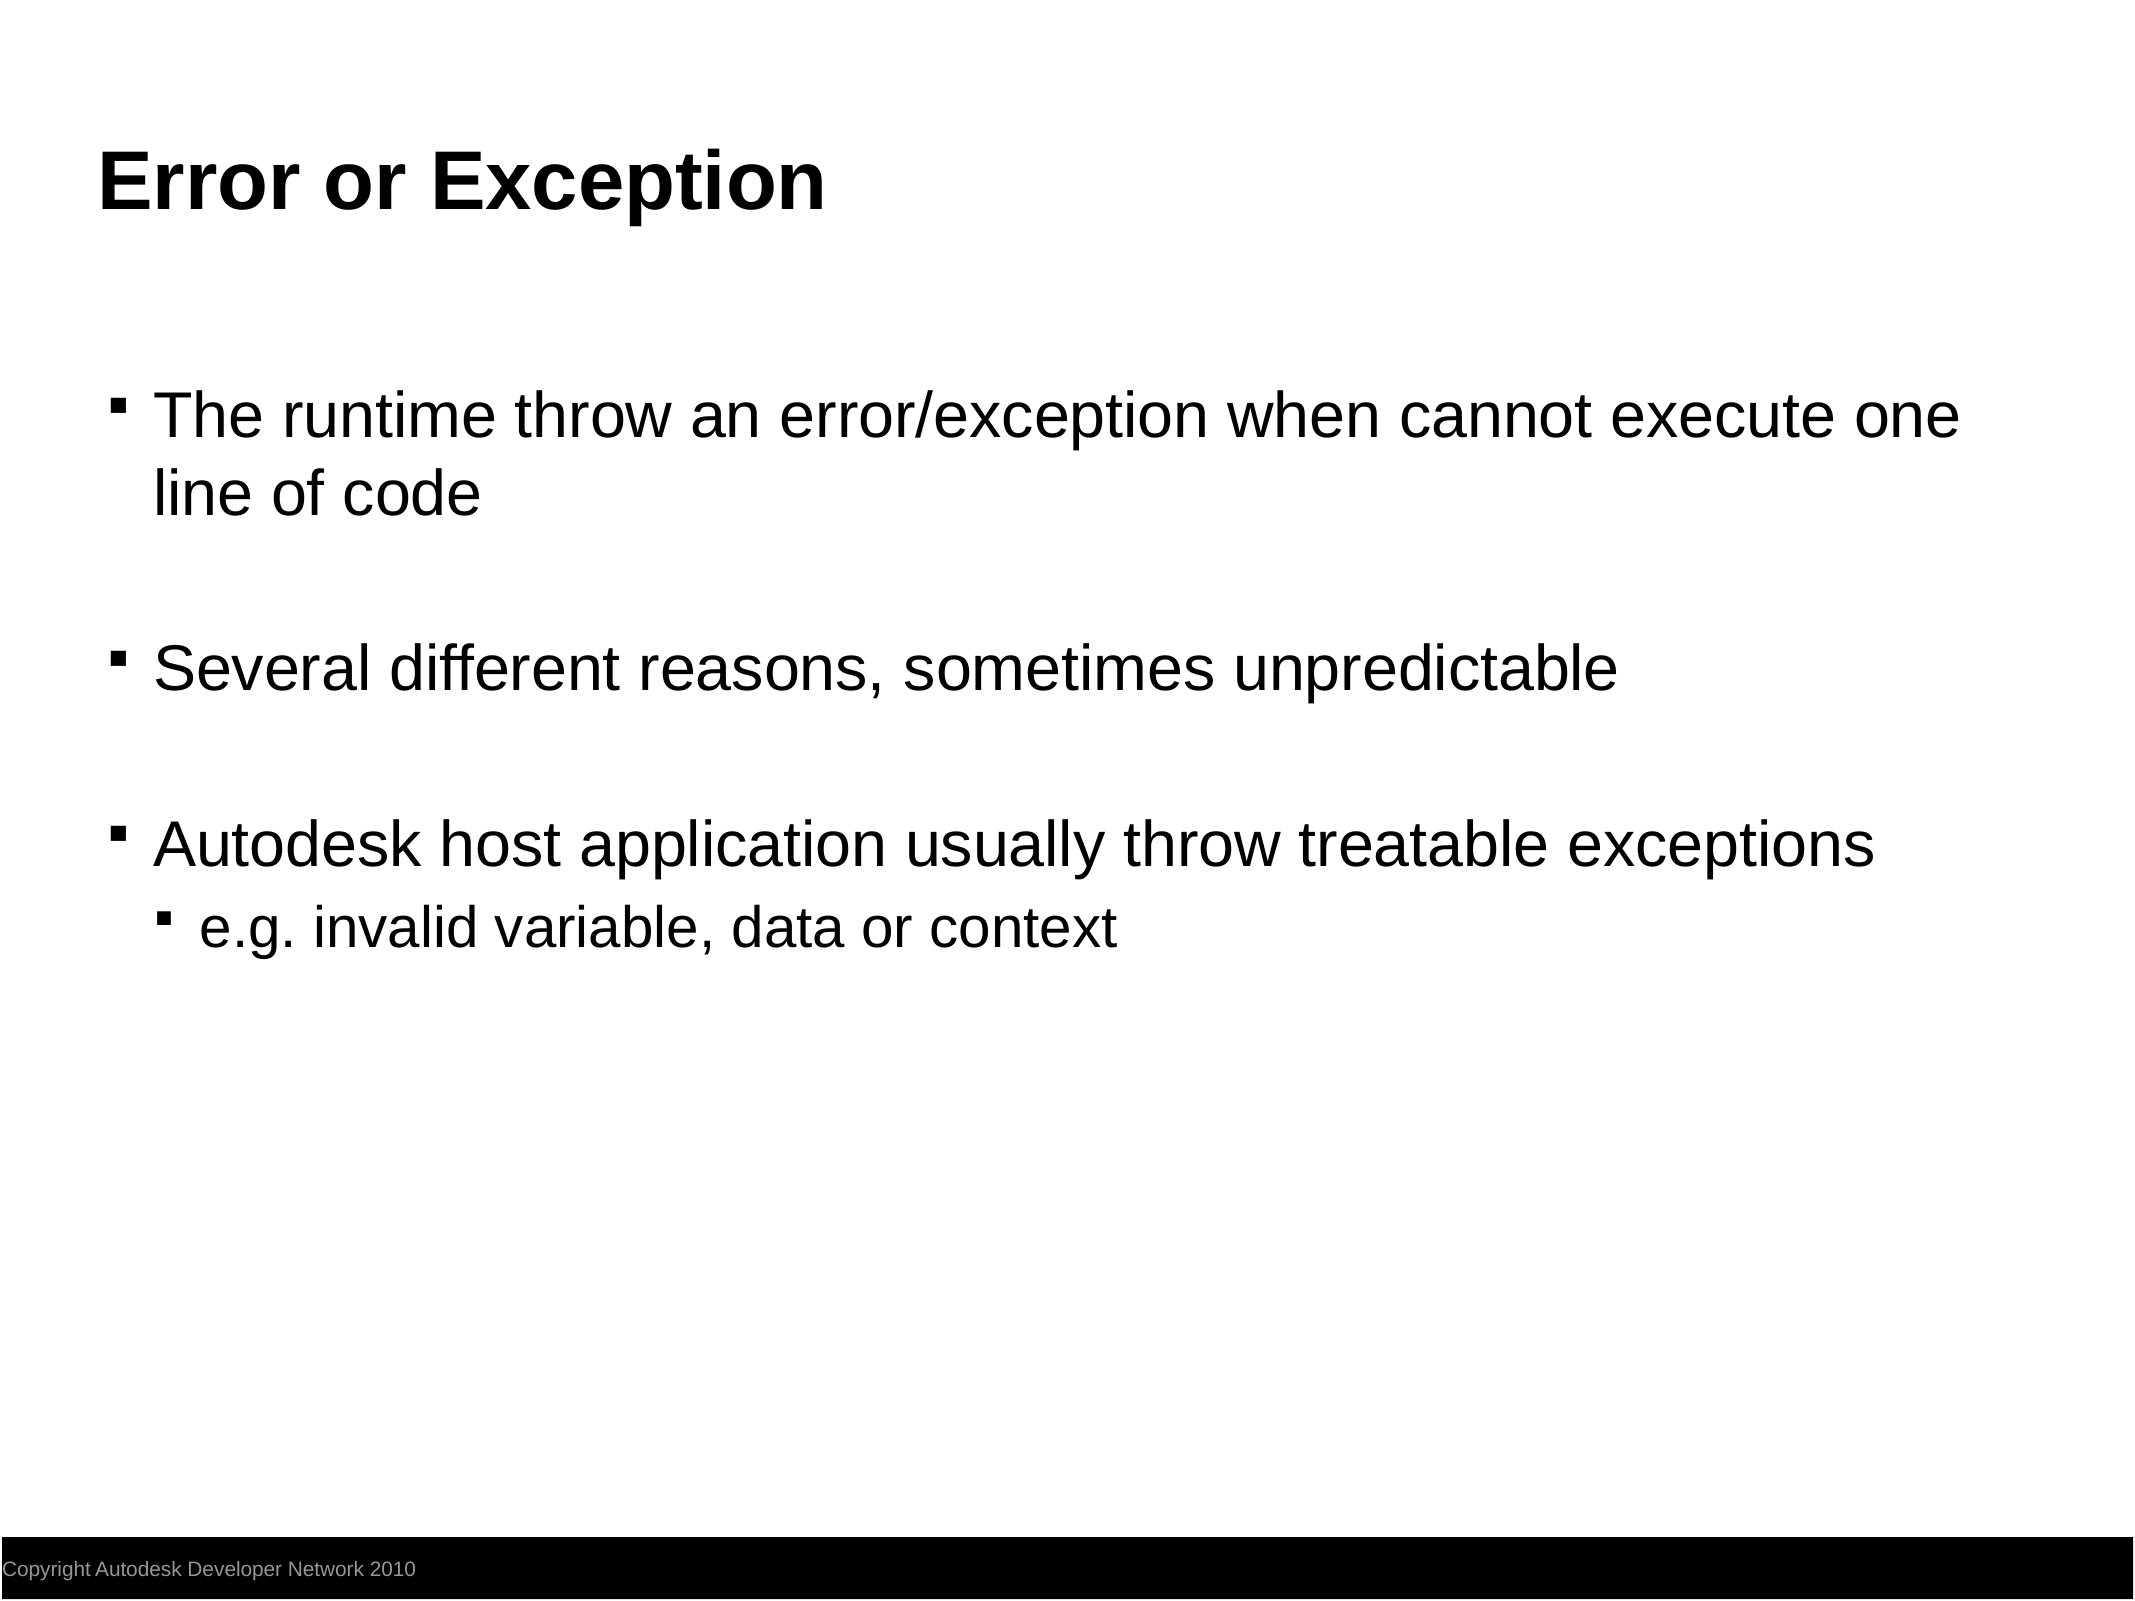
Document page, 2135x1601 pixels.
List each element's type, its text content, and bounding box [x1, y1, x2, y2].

list The runtime throw an error/exception when cannot execute one line of code Several different reasons, sometimes unpredictable Autodesk host application usually throw treatable exceptions e.g. invalid variable, data or context [106, 372, 2029, 1601]
title Error or Exception [96, 59, 2028, 293]
